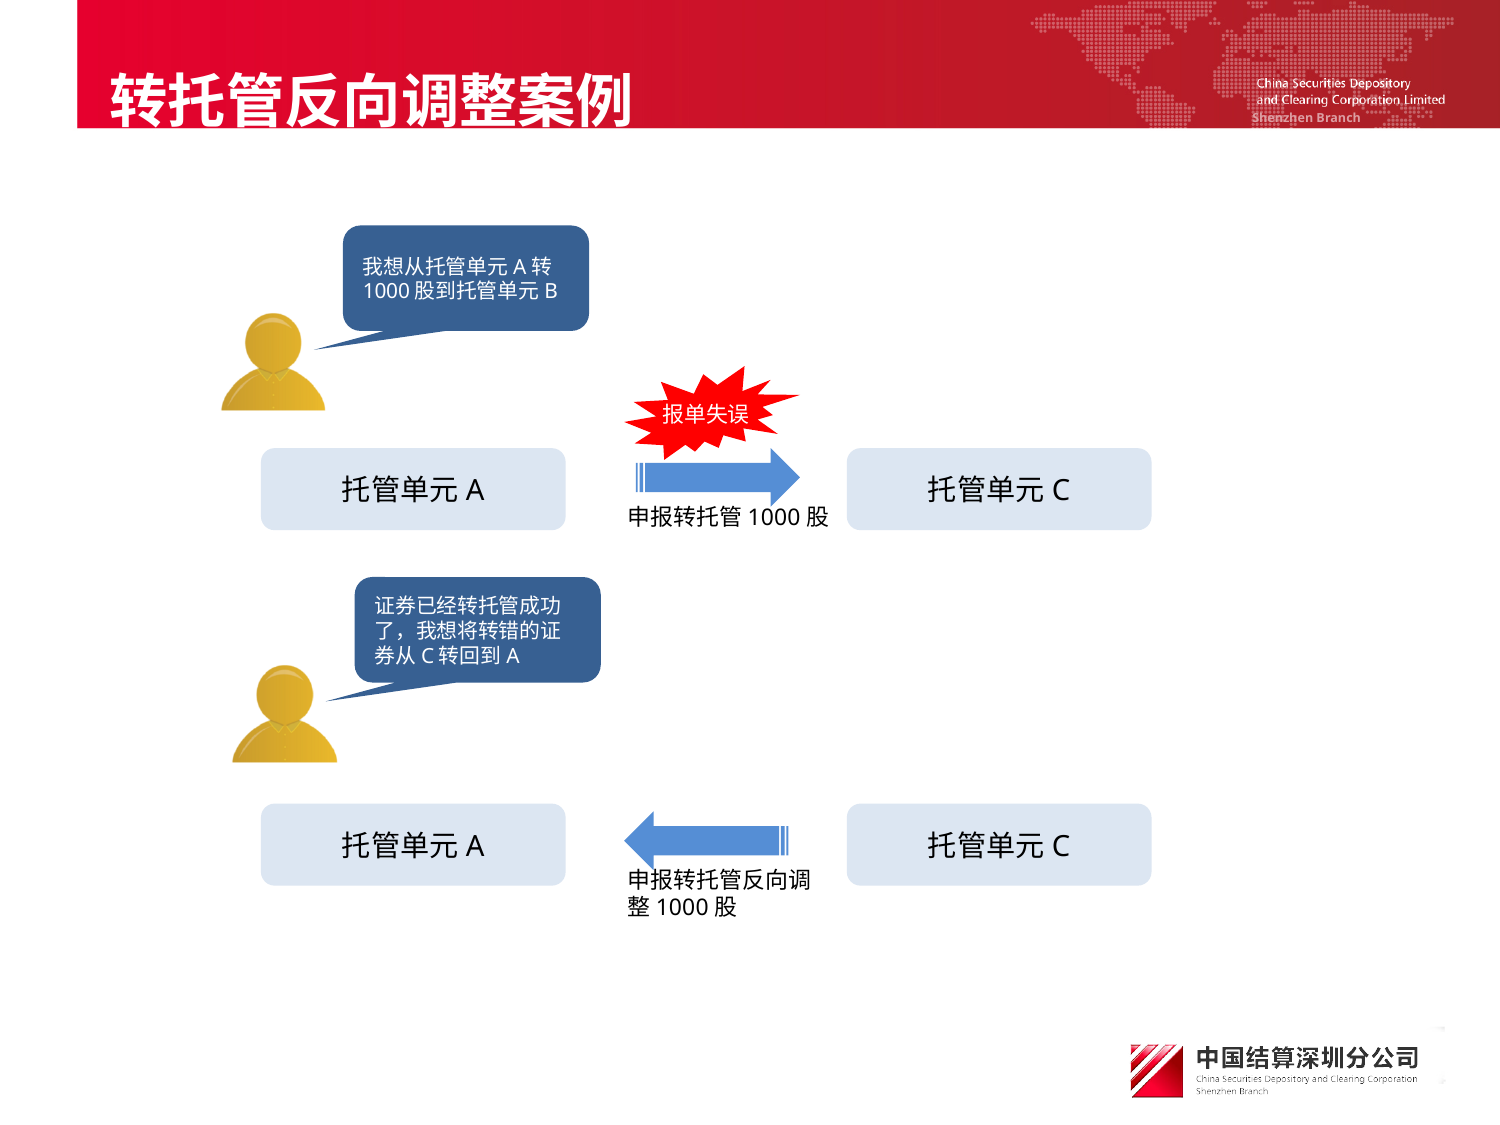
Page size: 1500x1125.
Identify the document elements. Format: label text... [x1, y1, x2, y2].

text_box 托管单元A [258, 801, 568, 888]
text_box 托管单元C [844, 801, 1154, 888]
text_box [225, 576, 601, 765]
text_box 申报转托管反向调整1000股 [612, 858, 847, 928]
text_box 托管单元C [844, 446, 1154, 533]
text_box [213, 225, 590, 414]
text_box [634, 468, 803, 495]
text_box 托管单元A [258, 446, 568, 533]
picture [0, 0, 1500, 1125]
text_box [623, 365, 801, 461]
text_box [622, 809, 790, 858]
text_box 申报转托管1000股 [612, 495, 847, 538]
text_box 转托管反向调整案例 [95, 42, 1282, 142]
